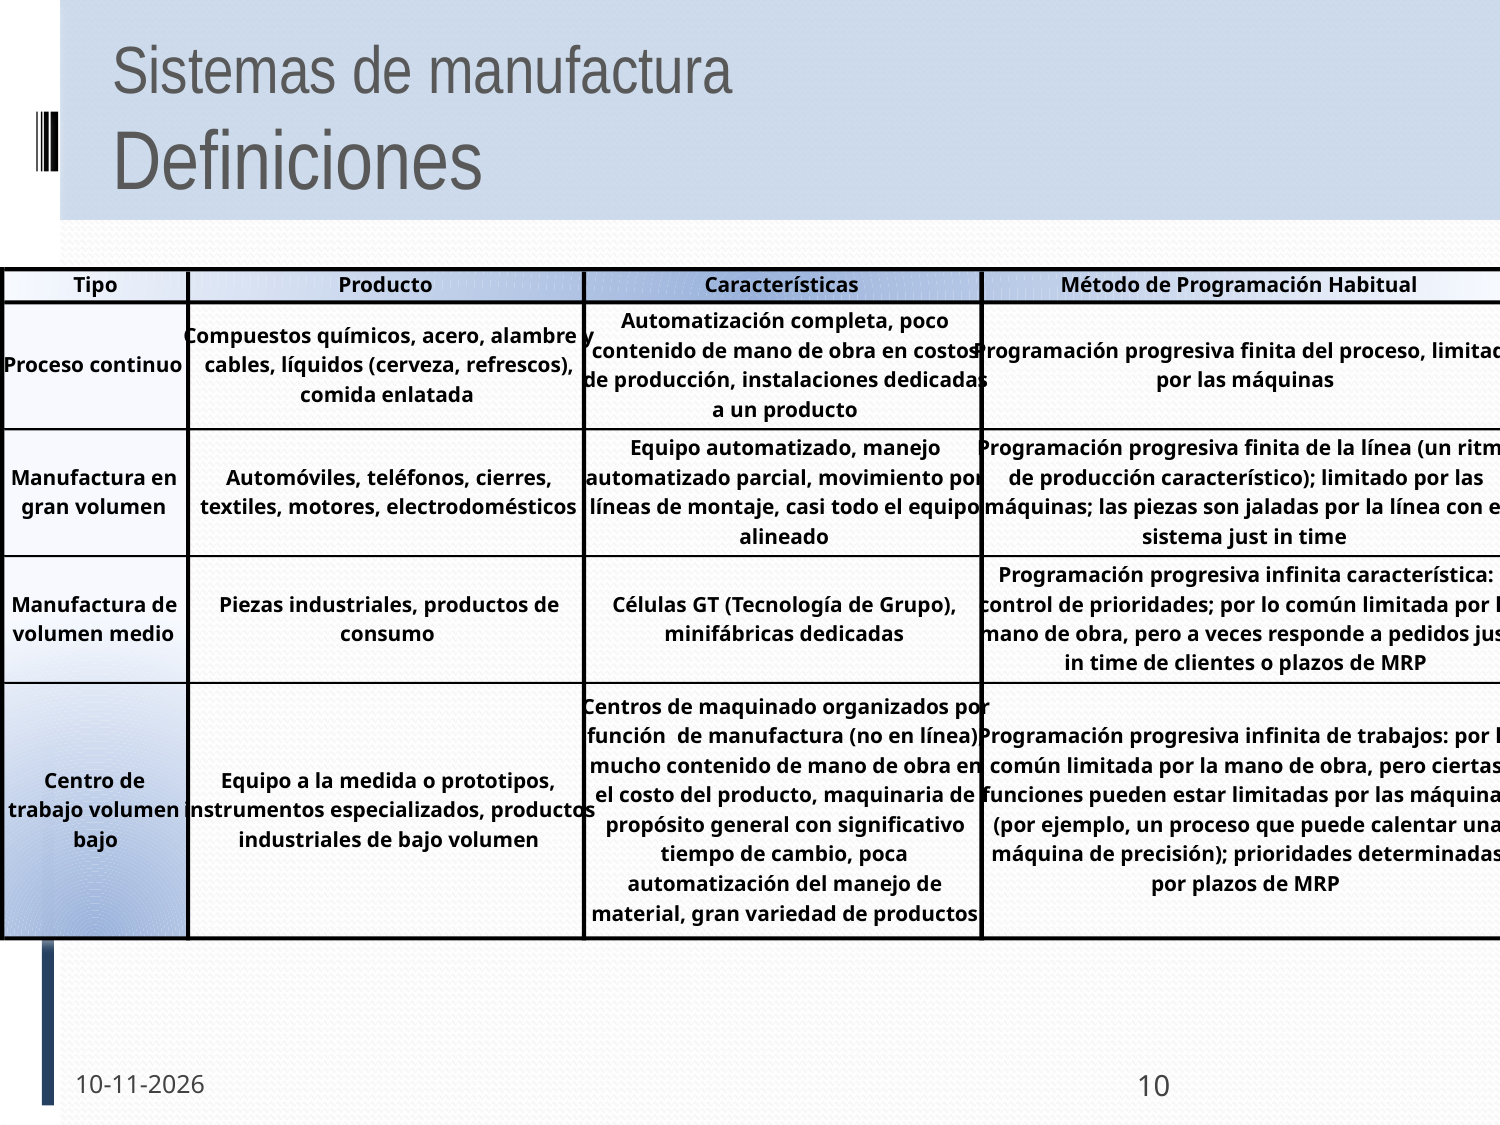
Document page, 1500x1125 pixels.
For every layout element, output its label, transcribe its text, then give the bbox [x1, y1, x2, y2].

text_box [0, 266, 1500, 941]
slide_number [75, 1042, 243, 1103]
title Sistemas de manufactura Definiciones [111, 18, 1436, 207]
slide_number 10 [1045, 1046, 1171, 1107]
